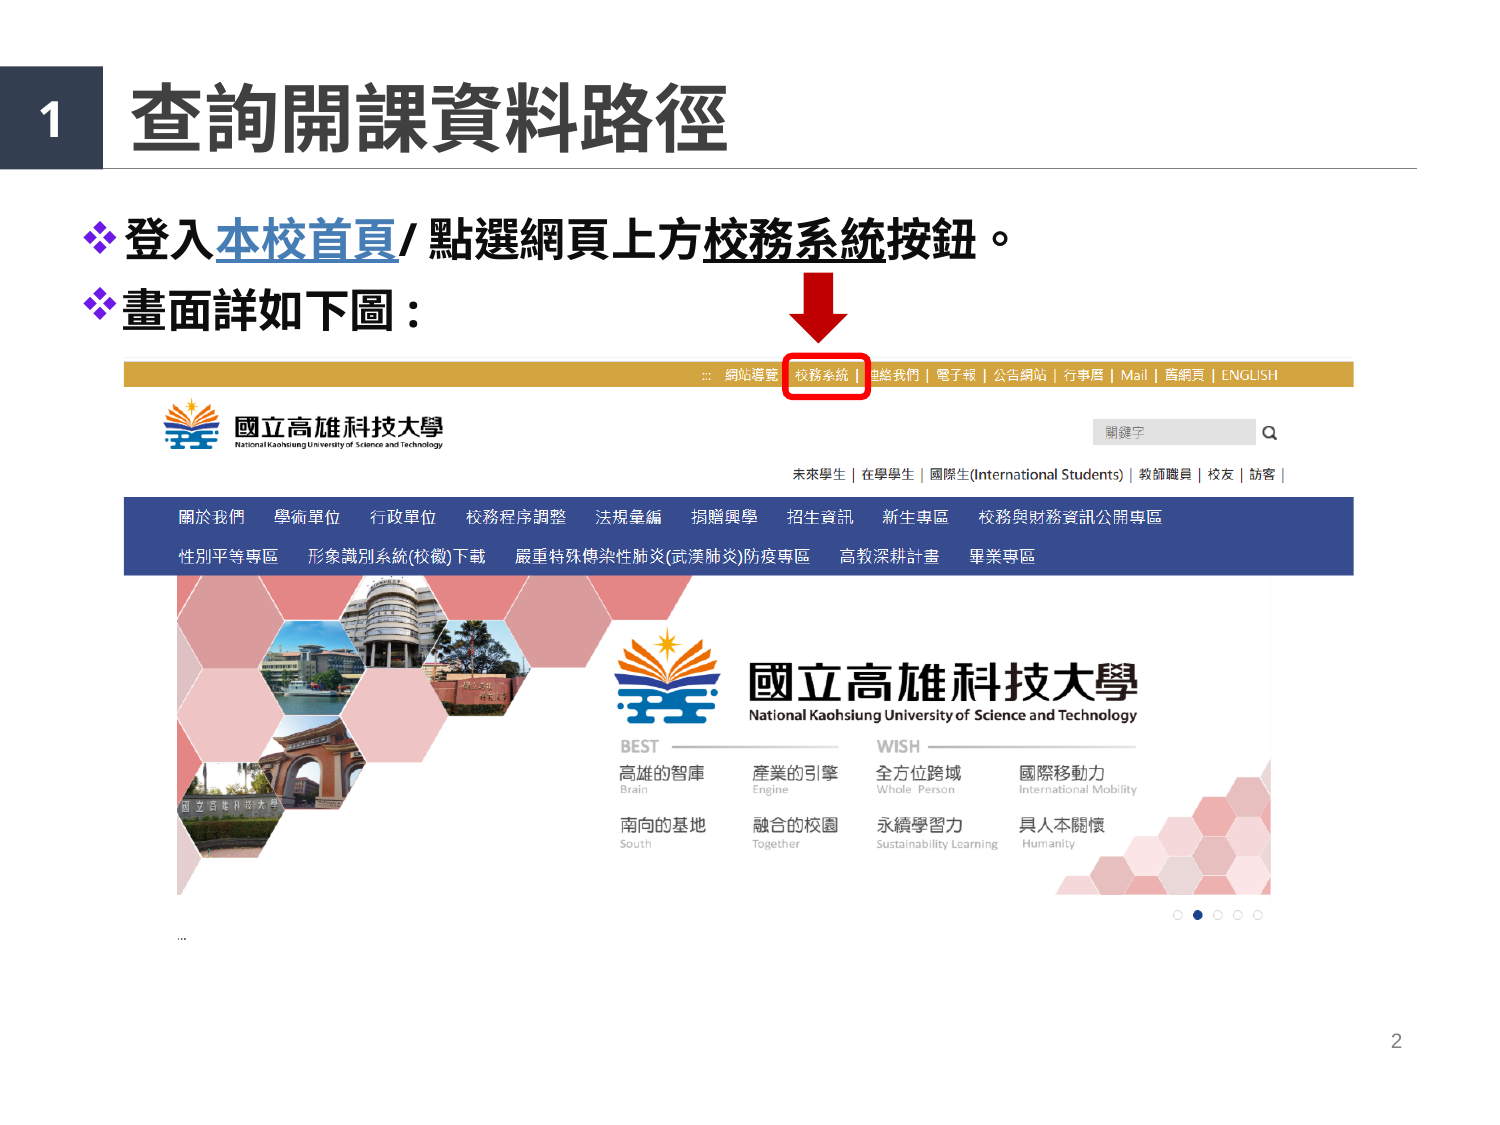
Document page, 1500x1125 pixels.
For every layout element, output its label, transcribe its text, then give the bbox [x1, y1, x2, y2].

title 查詢開課資料路徑 [100, 0, 1436, 169]
slide_number 2 [1059, 1023, 1418, 1058]
picture [123, 357, 1354, 941]
text_box [786, 271, 851, 345]
text_box 1 [0, 66, 103, 170]
text_box 登入本校首頁/點選網頁上方校務系統按鈕。 畫面詳如下圖: [64, 196, 1376, 345]
